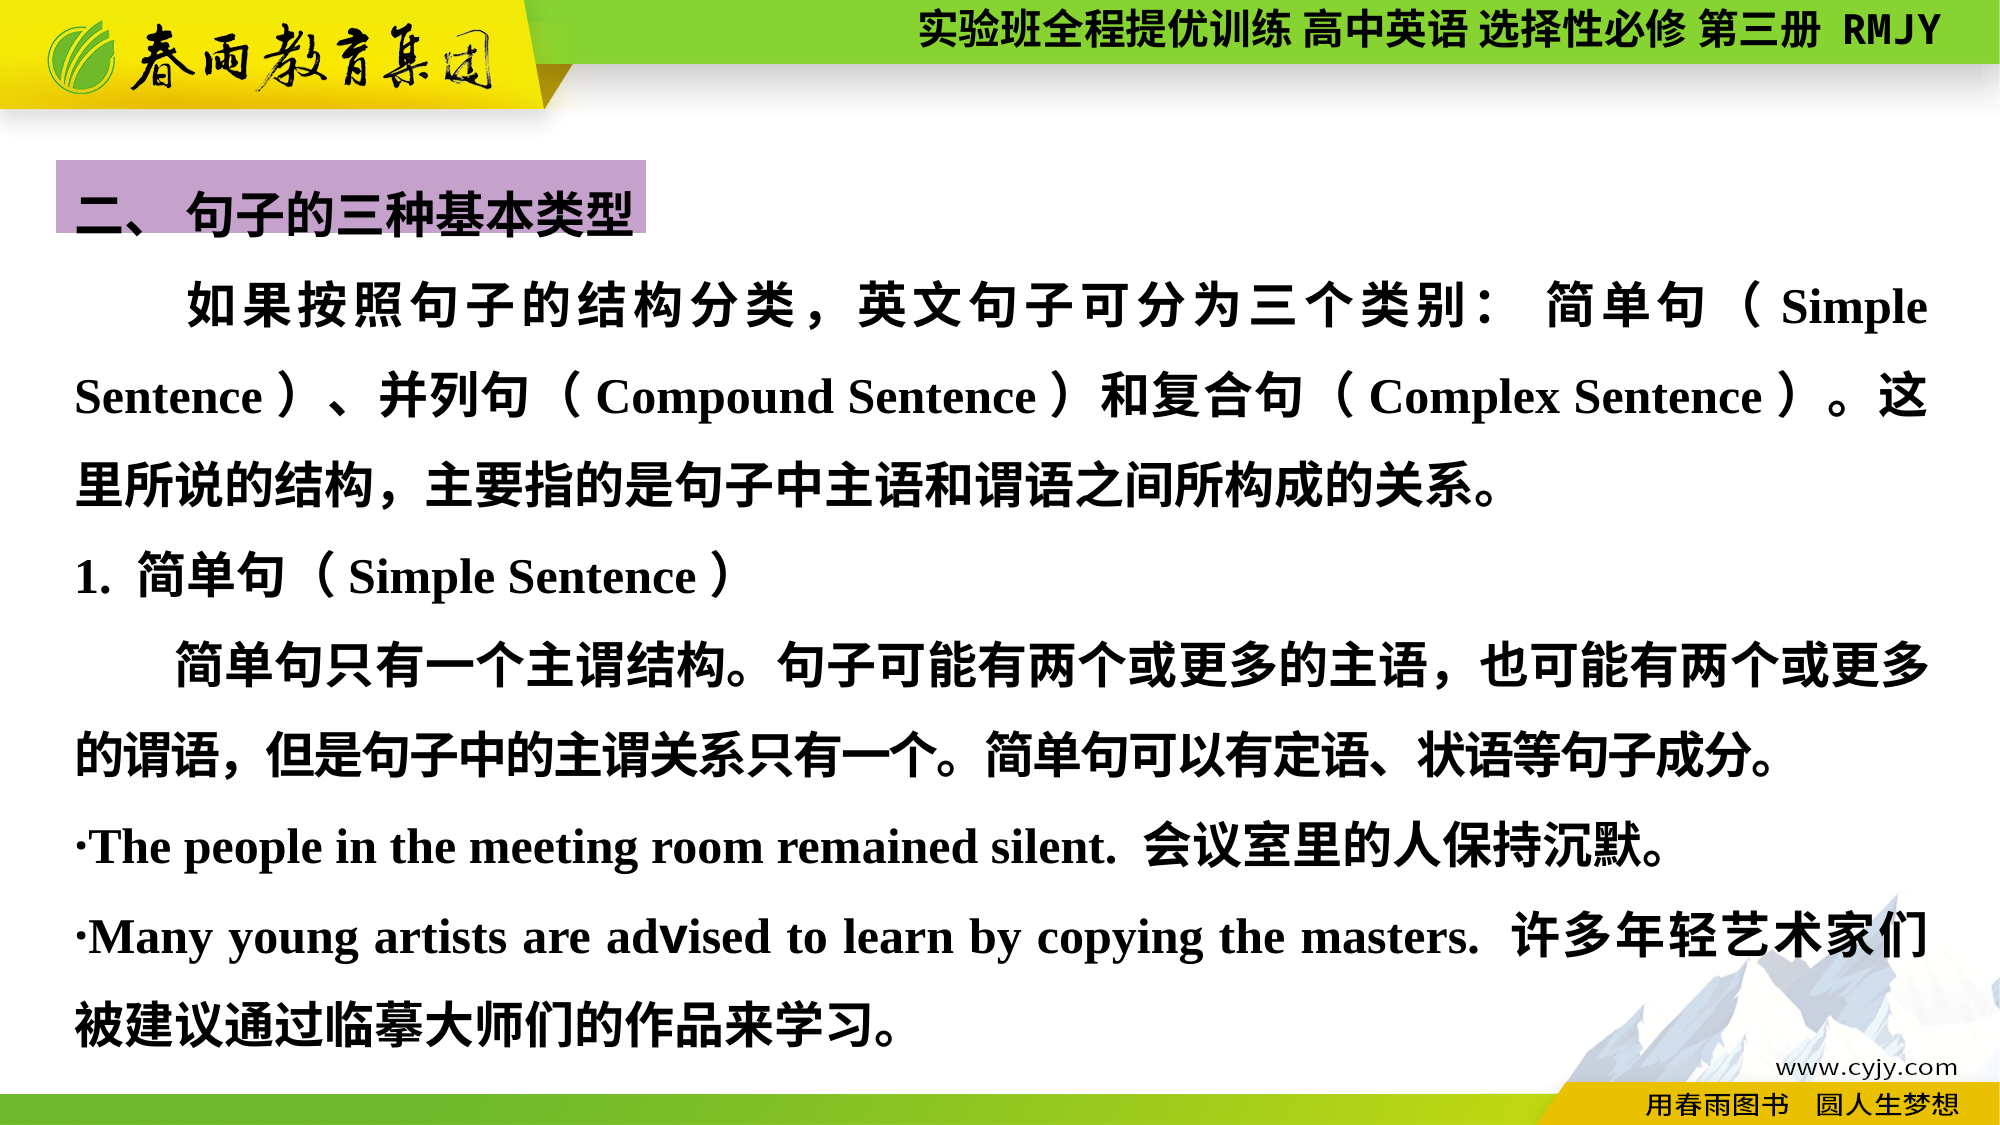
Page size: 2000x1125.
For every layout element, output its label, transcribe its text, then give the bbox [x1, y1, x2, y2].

picture [0, 0, 2000, 1125]
list 二、 句子的三种基本类型 如果按照句子的结构分类，英文句子可分为三个类别： 简单句（Simple Sentence）、并列句（Compound Sentence）和复合句（Complex Sentence）。这里所说的结构，主要指的是句子中主语和谓语之间所构成的关系。 1. 简单句（Simple Sentence） 简单句只有一个主谓结构。句子可能有两个或更多的主语，也可能有两个或更多的谓语，但是句子中的主谓关系只有一个。简单句可以有定语、状语等句子成分。 ·The people in the meeting room remained silent. 会议室里的人保持沉默。 ·Many young artists are advised to learn by copying the masters. 许多年轻艺术家们被建议通过临摹大师们的作品来学习。 [59, 146, 1944, 1059]
